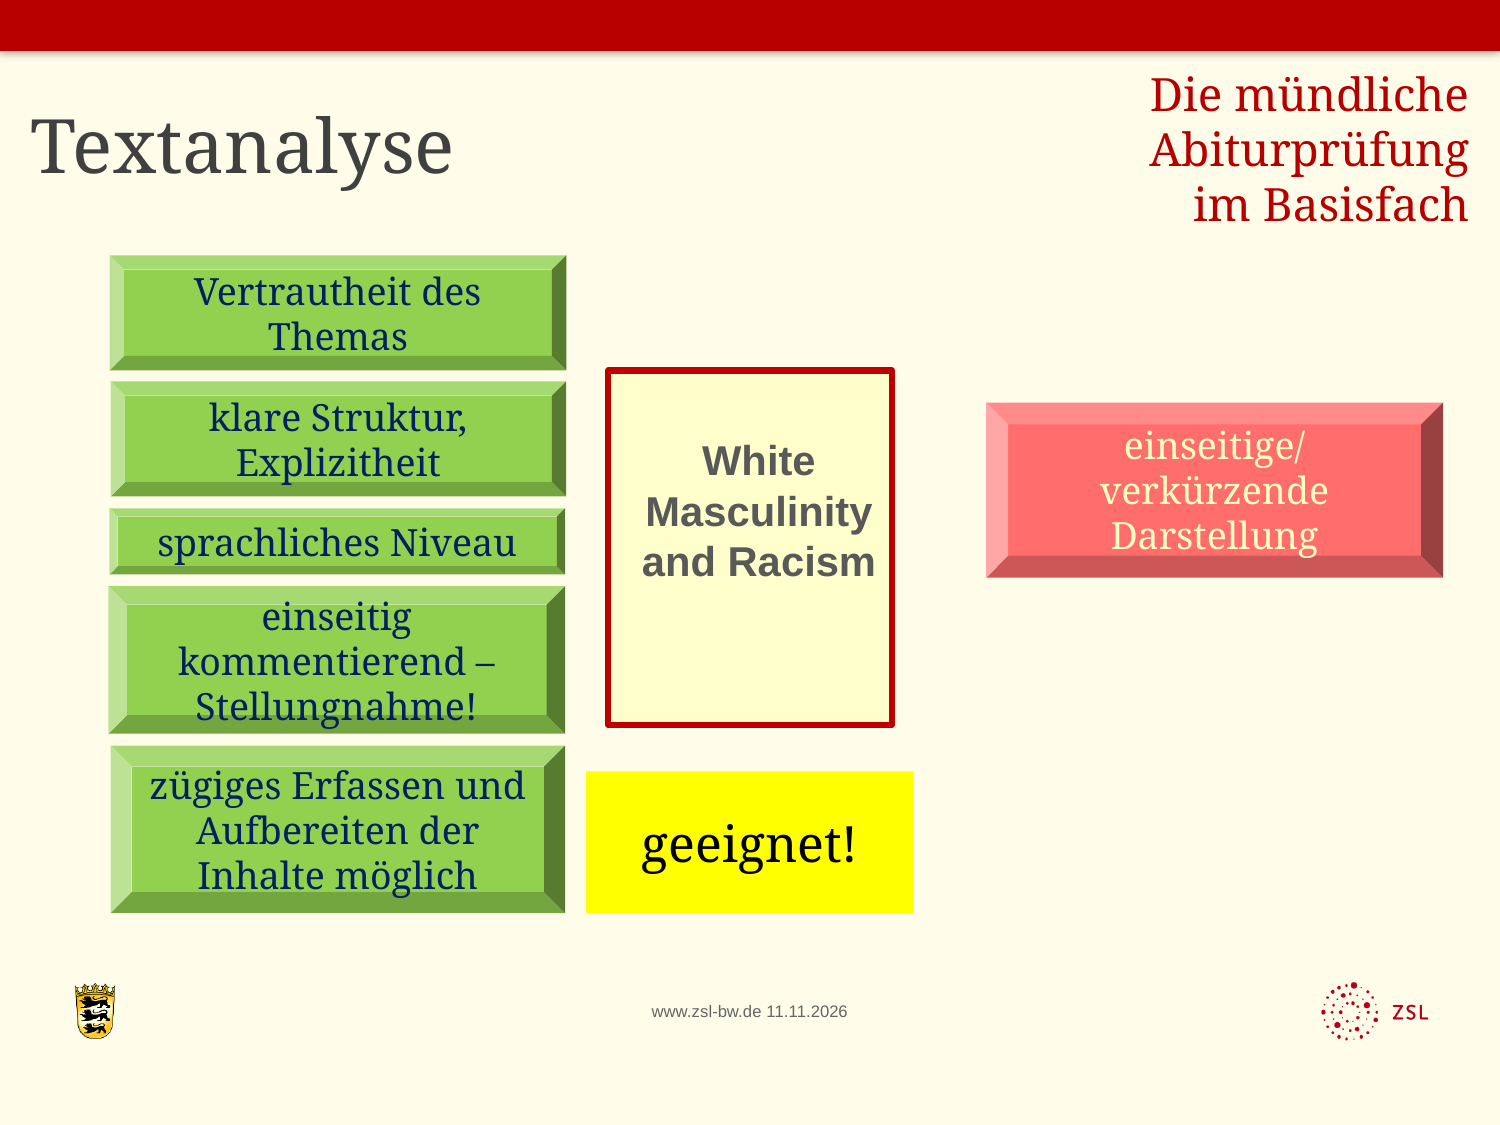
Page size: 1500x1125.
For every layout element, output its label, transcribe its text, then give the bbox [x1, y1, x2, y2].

text_box White Masculinity and Racism [608, 370, 892, 725]
text_box sprachliches Niveau [108, 507, 567, 576]
title Textanalyse [15, 60, 1058, 236]
text_box Die mündliche Abiturprüfung im Basisfach [1079, 58, 1484, 238]
text_box klare Struktur, Explizitheit [109, 380, 568, 498]
picture [1320, 981, 1429, 1041]
text_box einseitige/ verkürzende Darstellung [985, 401, 1445, 579]
text_box Vertrautheit des Themas [108, 254, 568, 372]
text_box einseitig kommentierend – Stellungnahme! [107, 585, 567, 735]
text_box geeignet! [586, 771, 914, 913]
picture [73, 981, 117, 1041]
text_box zügiges Erfassen und Aufbereiten der Inhalte möglich [109, 744, 567, 915]
